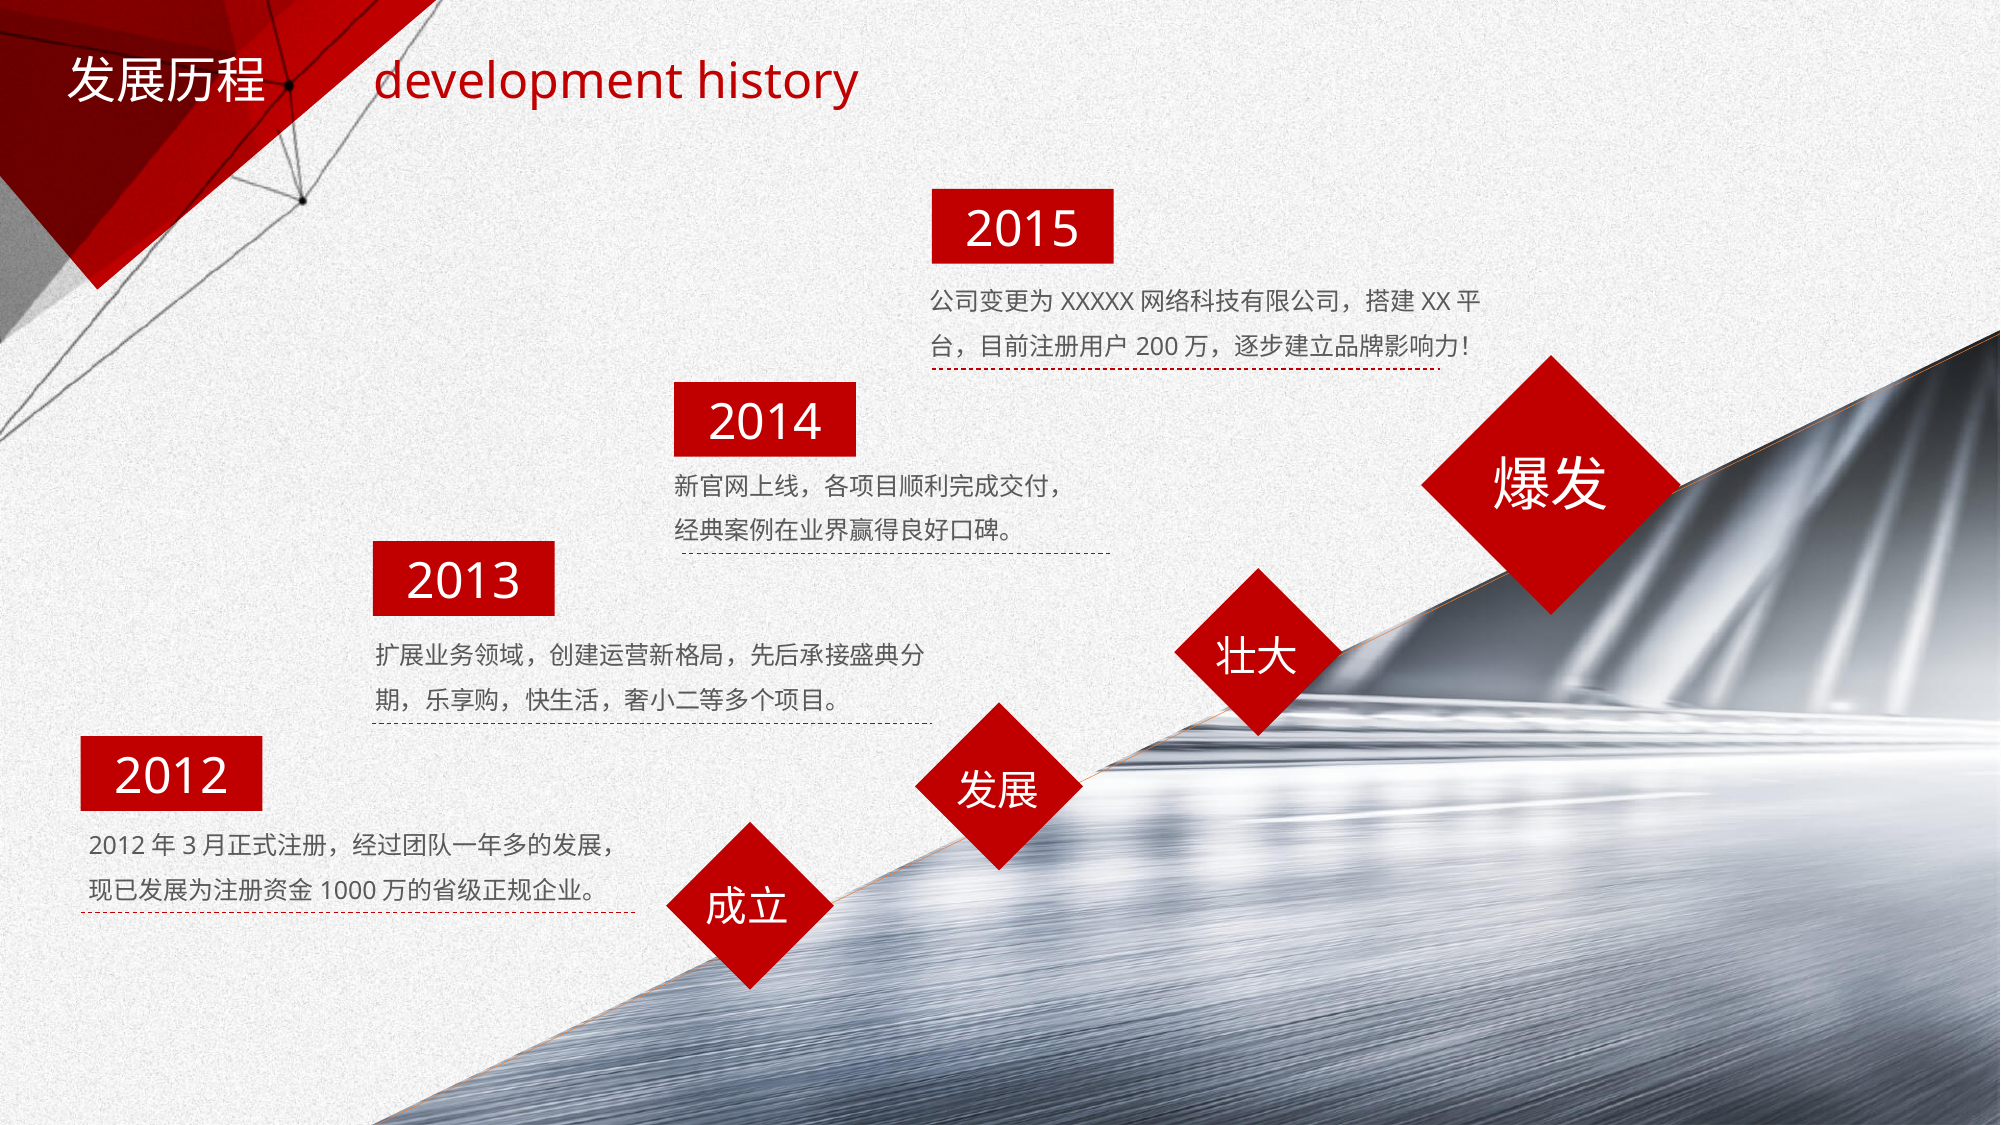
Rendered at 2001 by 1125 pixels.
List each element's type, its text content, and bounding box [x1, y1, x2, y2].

picture [0, 0, 2001, 1125]
text_box 2012年3月正式注册，经过团队一年多的发展，现已发展为注册资金1000万的省级正规企业。 [73, 807, 242, 912]
text_box development history [528, 41, 915, 116]
text_box 公司变更为XXXXX网络科技有限公司，搭建XX平台，目前注册用户200万，逐步建立品牌影响力！ [915, 263, 1519, 321]
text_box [907, 726, 1089, 846]
text_box 2015 [931, 188, 1114, 264]
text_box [1459, 393, 1643, 577]
text_box 2012 [80, 736, 242, 811]
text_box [1165, 592, 1348, 712]
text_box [242, 321, 2000, 1125]
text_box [656, 846, 839, 966]
